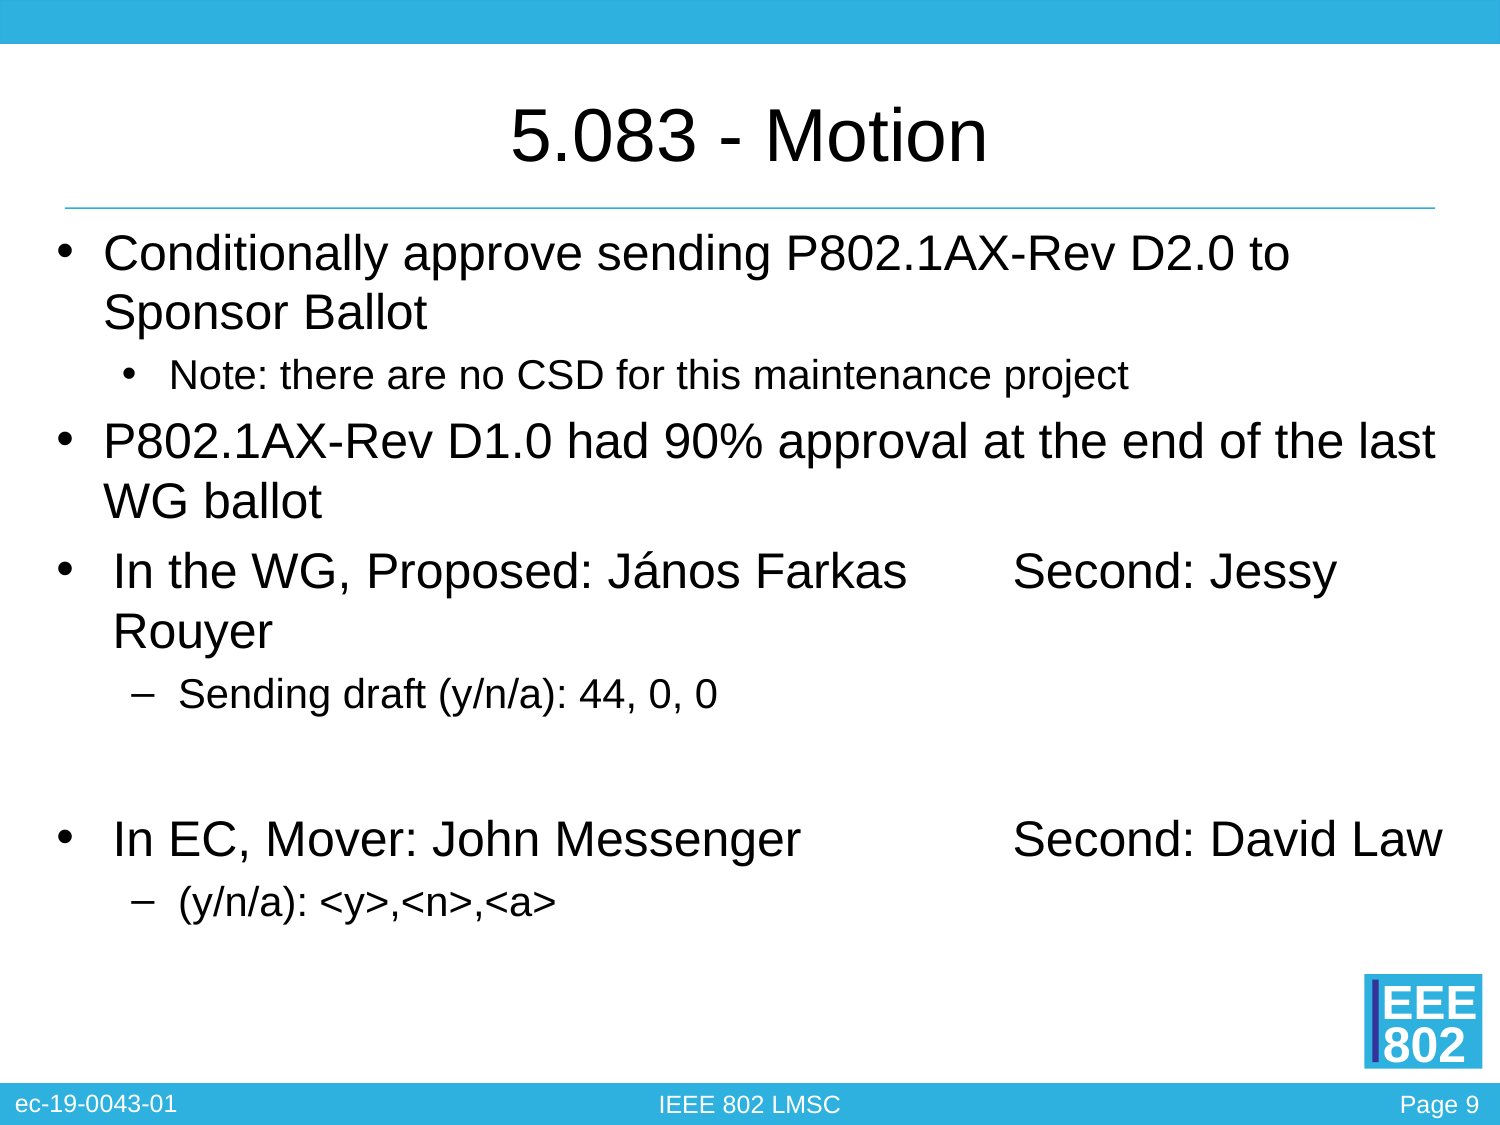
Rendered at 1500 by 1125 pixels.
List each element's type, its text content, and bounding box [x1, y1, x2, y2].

title 5.083 - Motion [75, 66, 1425, 197]
list Conditionally approve sending P802.1AX-Rev D2.0 to Sponsor Ballot Note: there are no CSD for this maintenance project P802.1AX-Rev D1.0 had 90% approval at the end of the last WG ballot In the WG, Proposed: János Farkas Second: Jessy Rouyer Sending draft (y/n/a): 44, 0, 0 In EC, Mover: John Messenger Second: David Law (y/n/a): <y>,<n>,<a> [41, 212, 1500, 1058]
